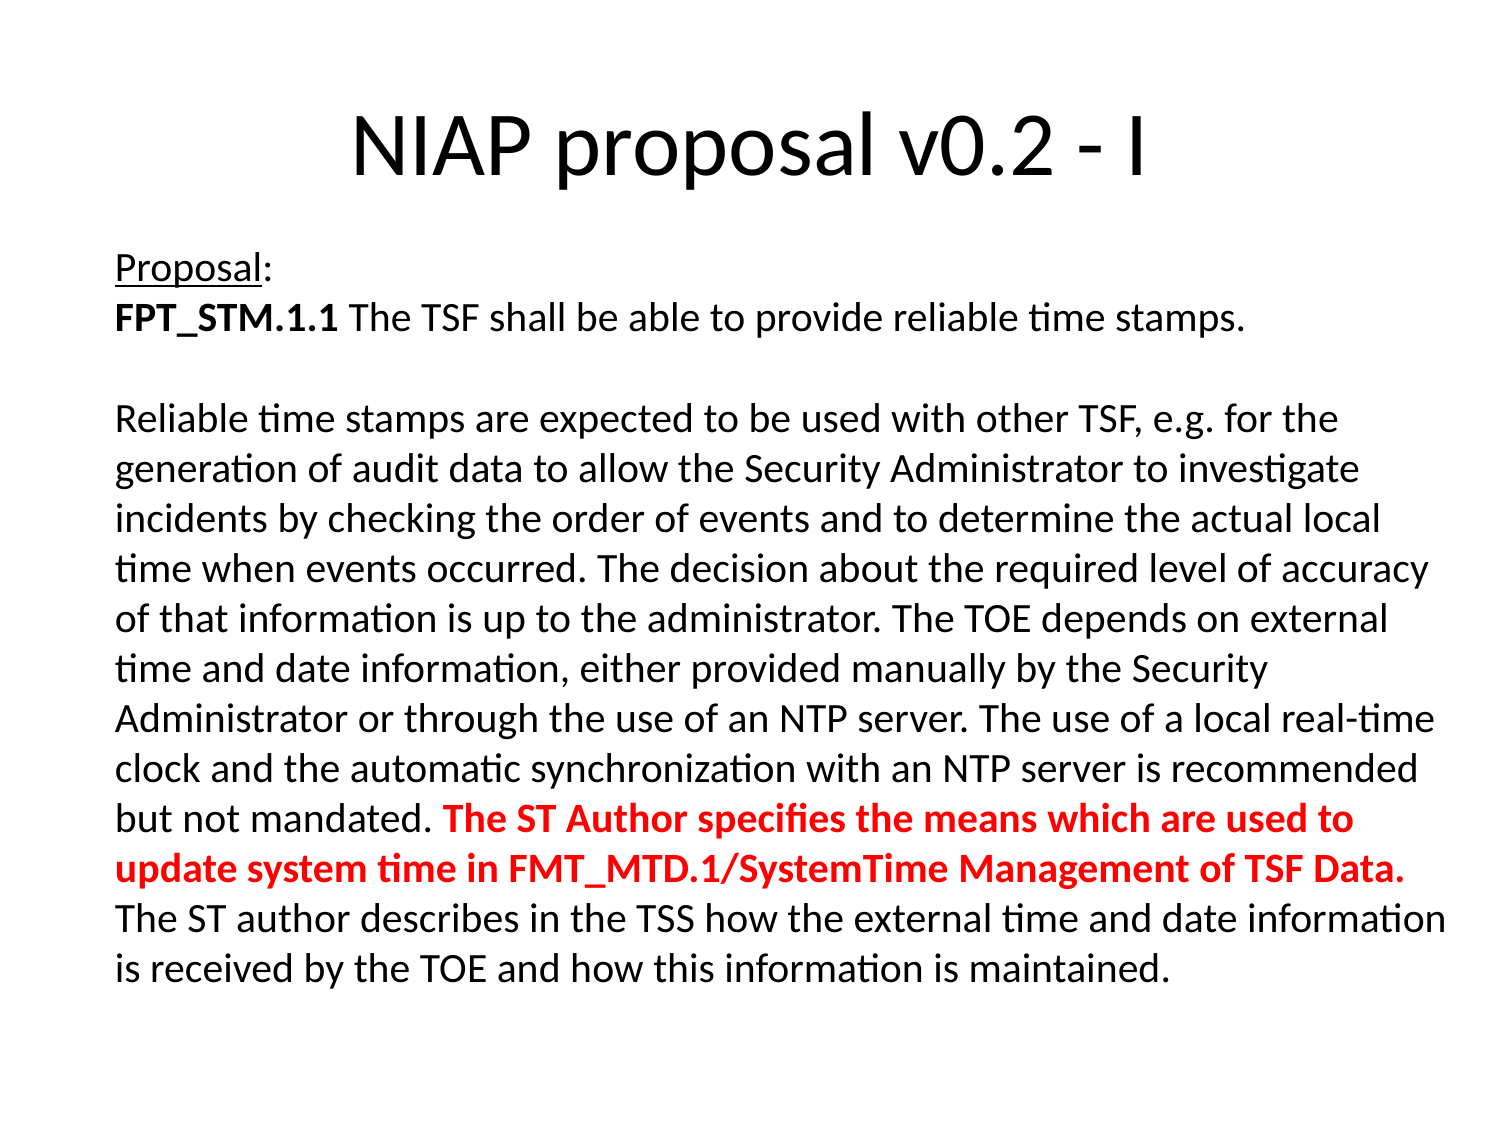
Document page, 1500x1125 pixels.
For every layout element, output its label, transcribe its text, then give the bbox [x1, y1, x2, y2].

title NIAP proposal v0.2 - I [75, 45, 1425, 233]
text_box Proposal: FPT_STM.1.1 The TSF shall be able to provide reliable time stamps. Reliable time stamps are expected to be used with other TSF, e.g. for the generation of audit data to allow the Security Administrator to investigate incidents by checking the order of events and to determine the actual local time when events occurred. The decision about the required level of accuracy of that information is up to the administrator. The TOE depends on external time and date information, either provided manually by the Security Administrator or through the use of an NTP server. The use of a local real-time clock and the automatic synchronization with an NTP server is recommended but not mandated. The ST Author specifies the means which are used to update system time in FMT_MTD.1/SystemTime Management of TSF Data. The ST author describes in the TSS how the external time and date information is received by the TOE and how this information is maintained. [99, 232, 1472, 1096]
